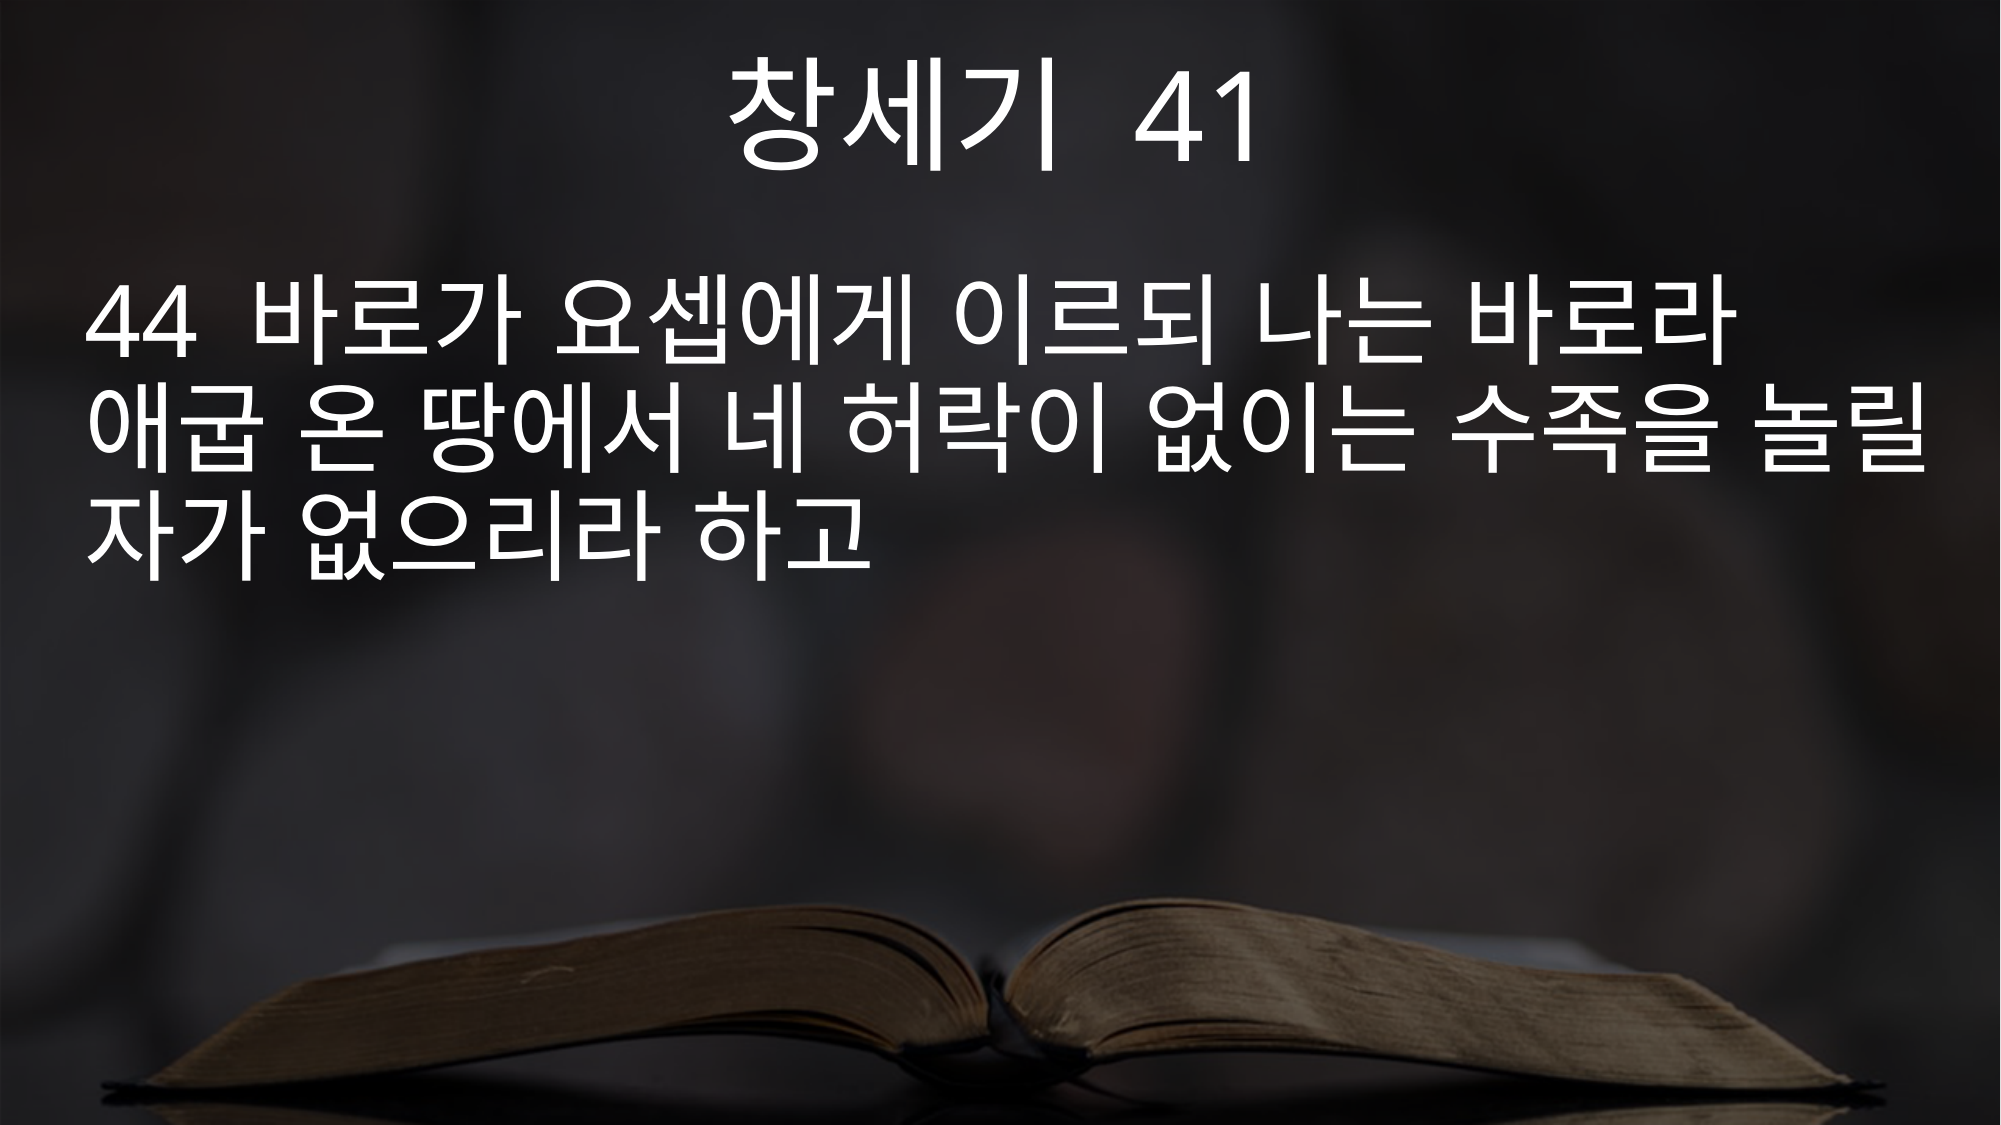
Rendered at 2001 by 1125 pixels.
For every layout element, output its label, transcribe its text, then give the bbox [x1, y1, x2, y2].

picture [0, 0, 2001, 1125]
list 44 바로가 요셉에게 이르되 나는 바로라 애굽 온 땅에서 네 허락이 없이는 수족을 놀릴 자가 없으리라 하고 [69, 263, 1953, 423]
footer 창세기 41 [0, 32, 2000, 192]
